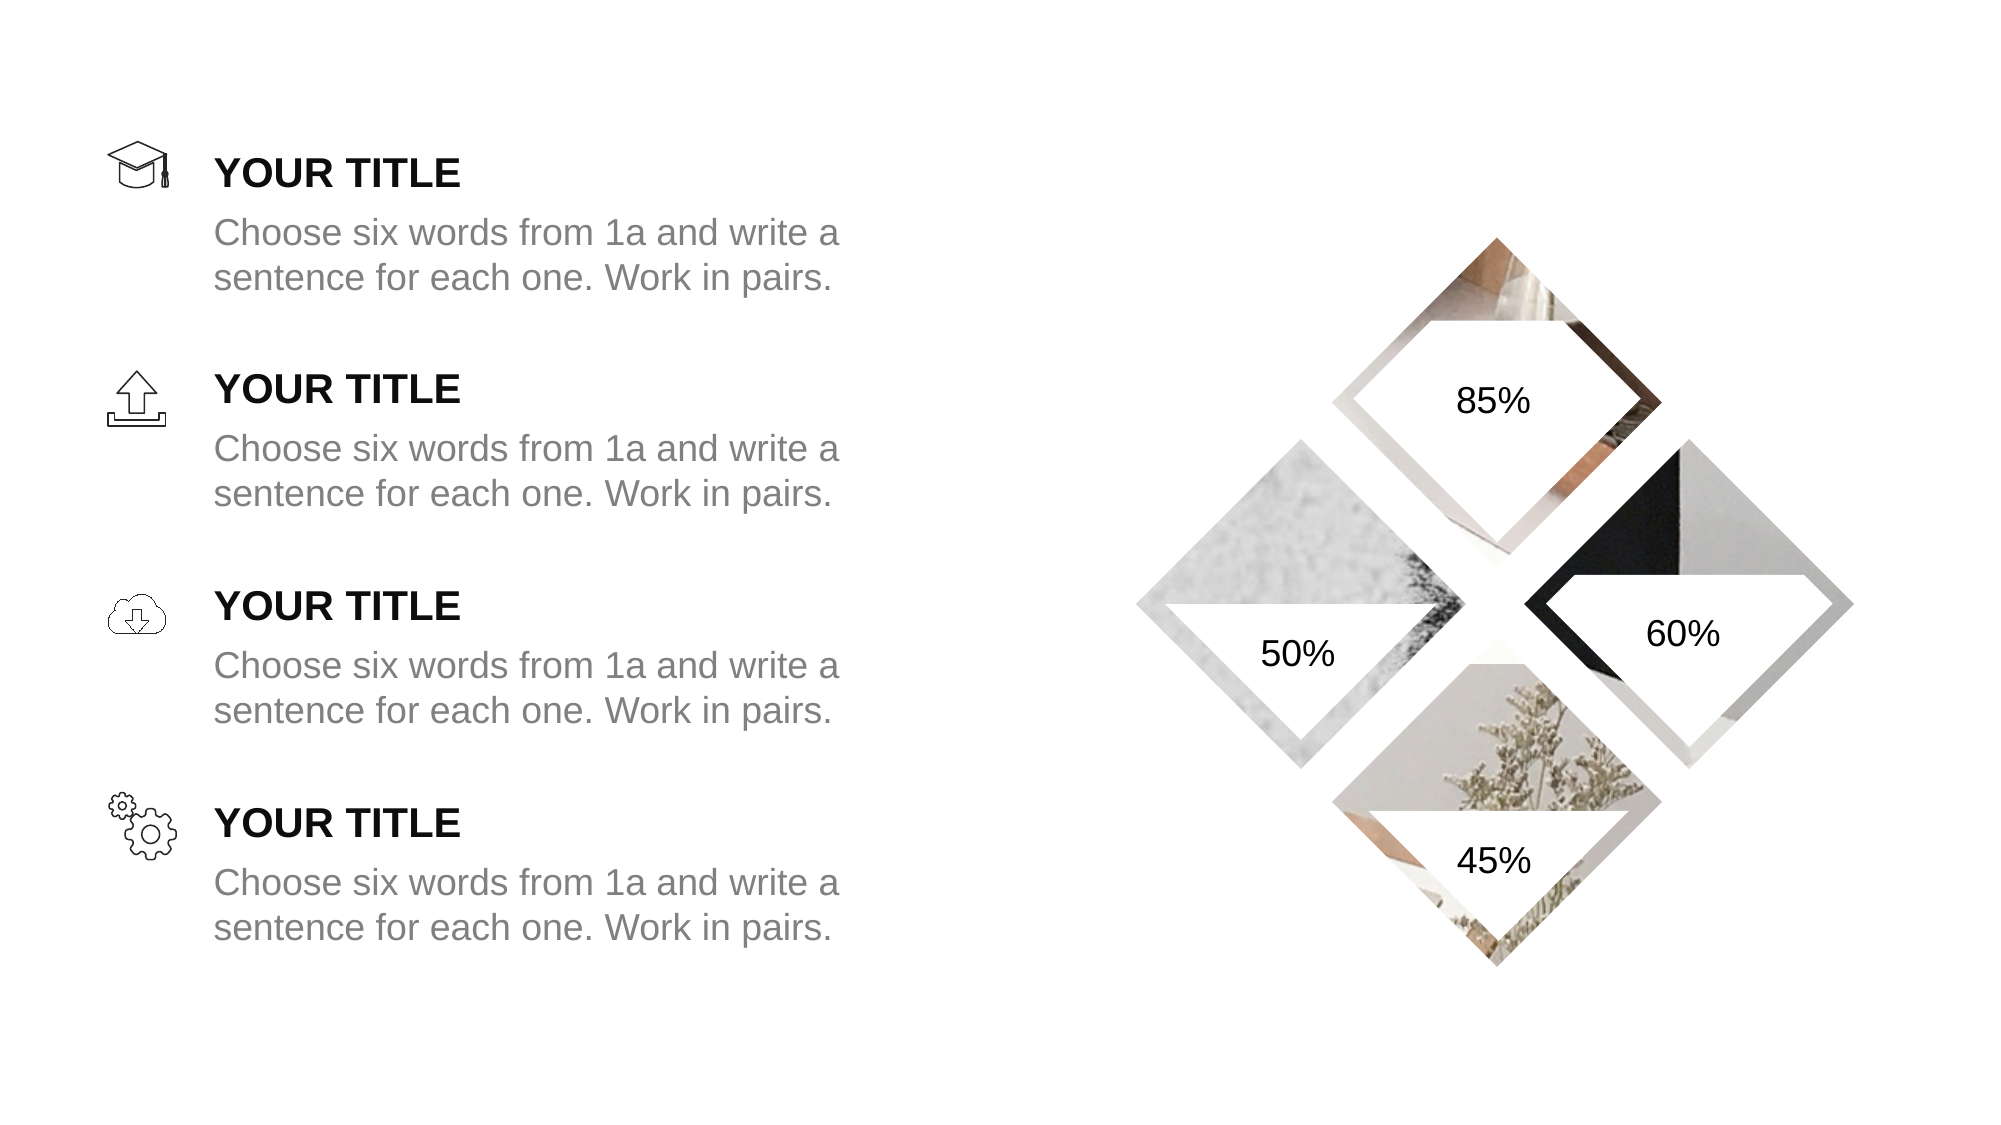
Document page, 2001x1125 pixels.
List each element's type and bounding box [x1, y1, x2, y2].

text_box [108, 594, 166, 634]
text_box [198, 137, 888, 307]
text_box [108, 141, 169, 188]
text_box [109, 792, 177, 860]
text_box [108, 371, 166, 427]
text_box [198, 571, 888, 740]
text_box [198, 354, 888, 523]
text_box [1135, 237, 1855, 967]
text_box [198, 787, 888, 957]
